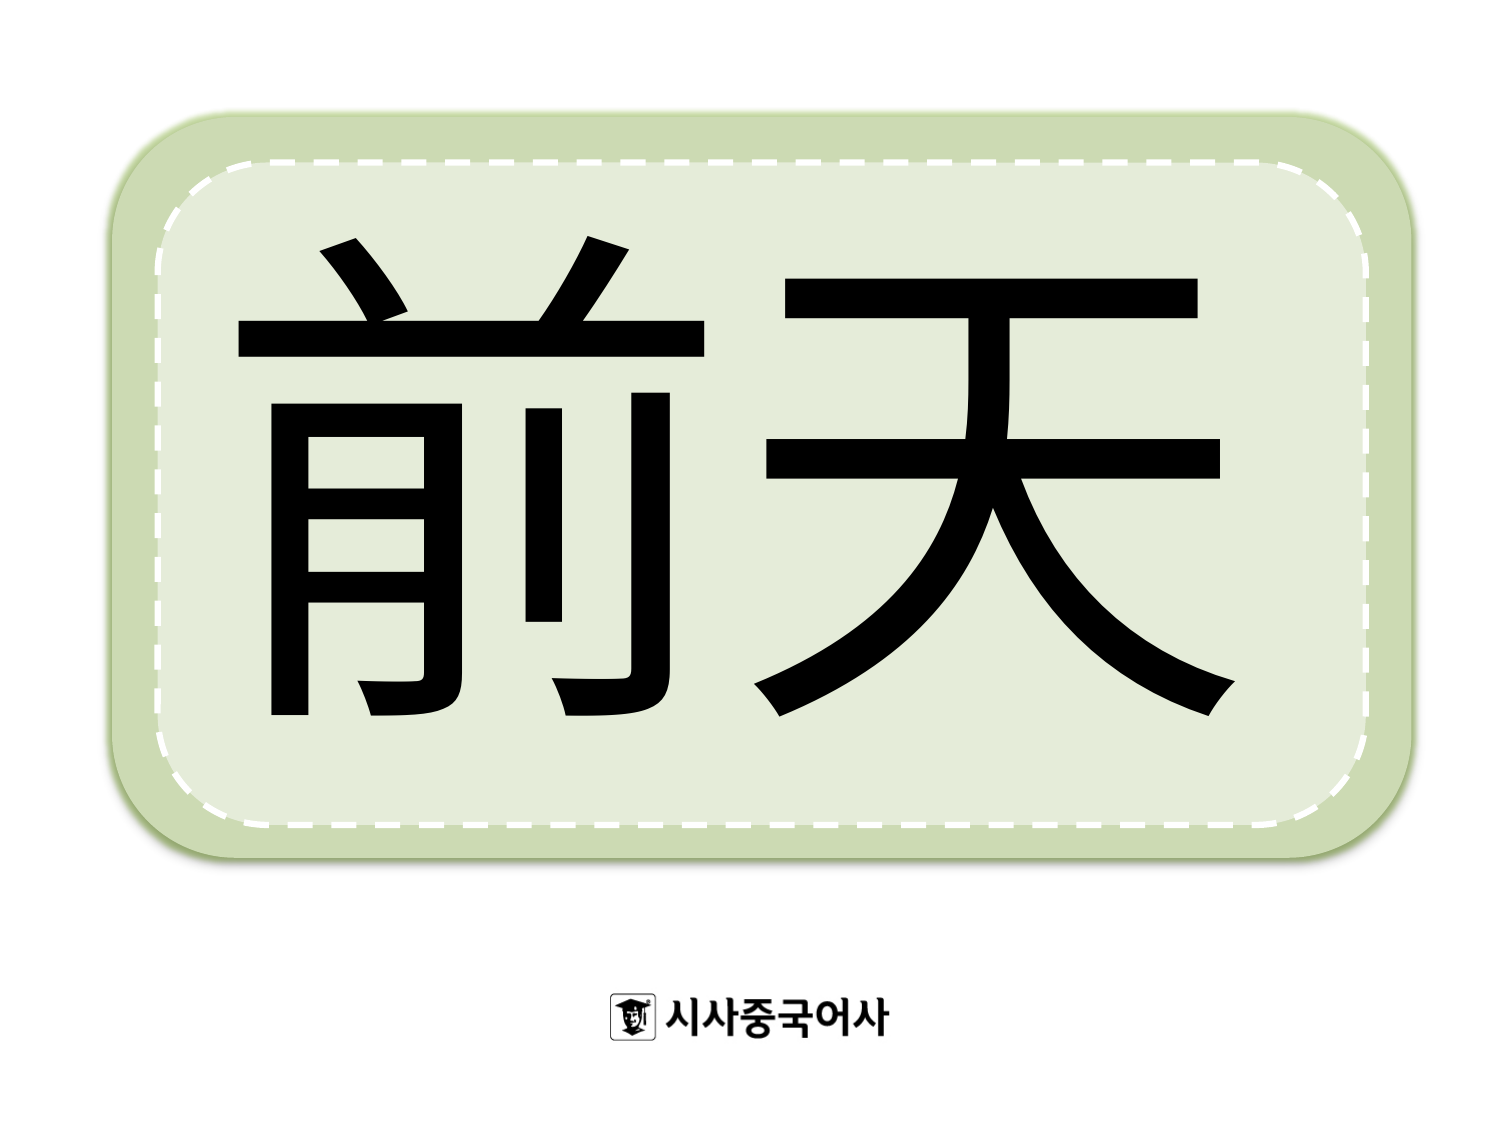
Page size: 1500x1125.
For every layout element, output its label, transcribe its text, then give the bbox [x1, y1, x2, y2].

picture [602, 987, 898, 1047]
text_box 前天 [171, 137, 1380, 800]
text_box [162, 160, 1371, 824]
